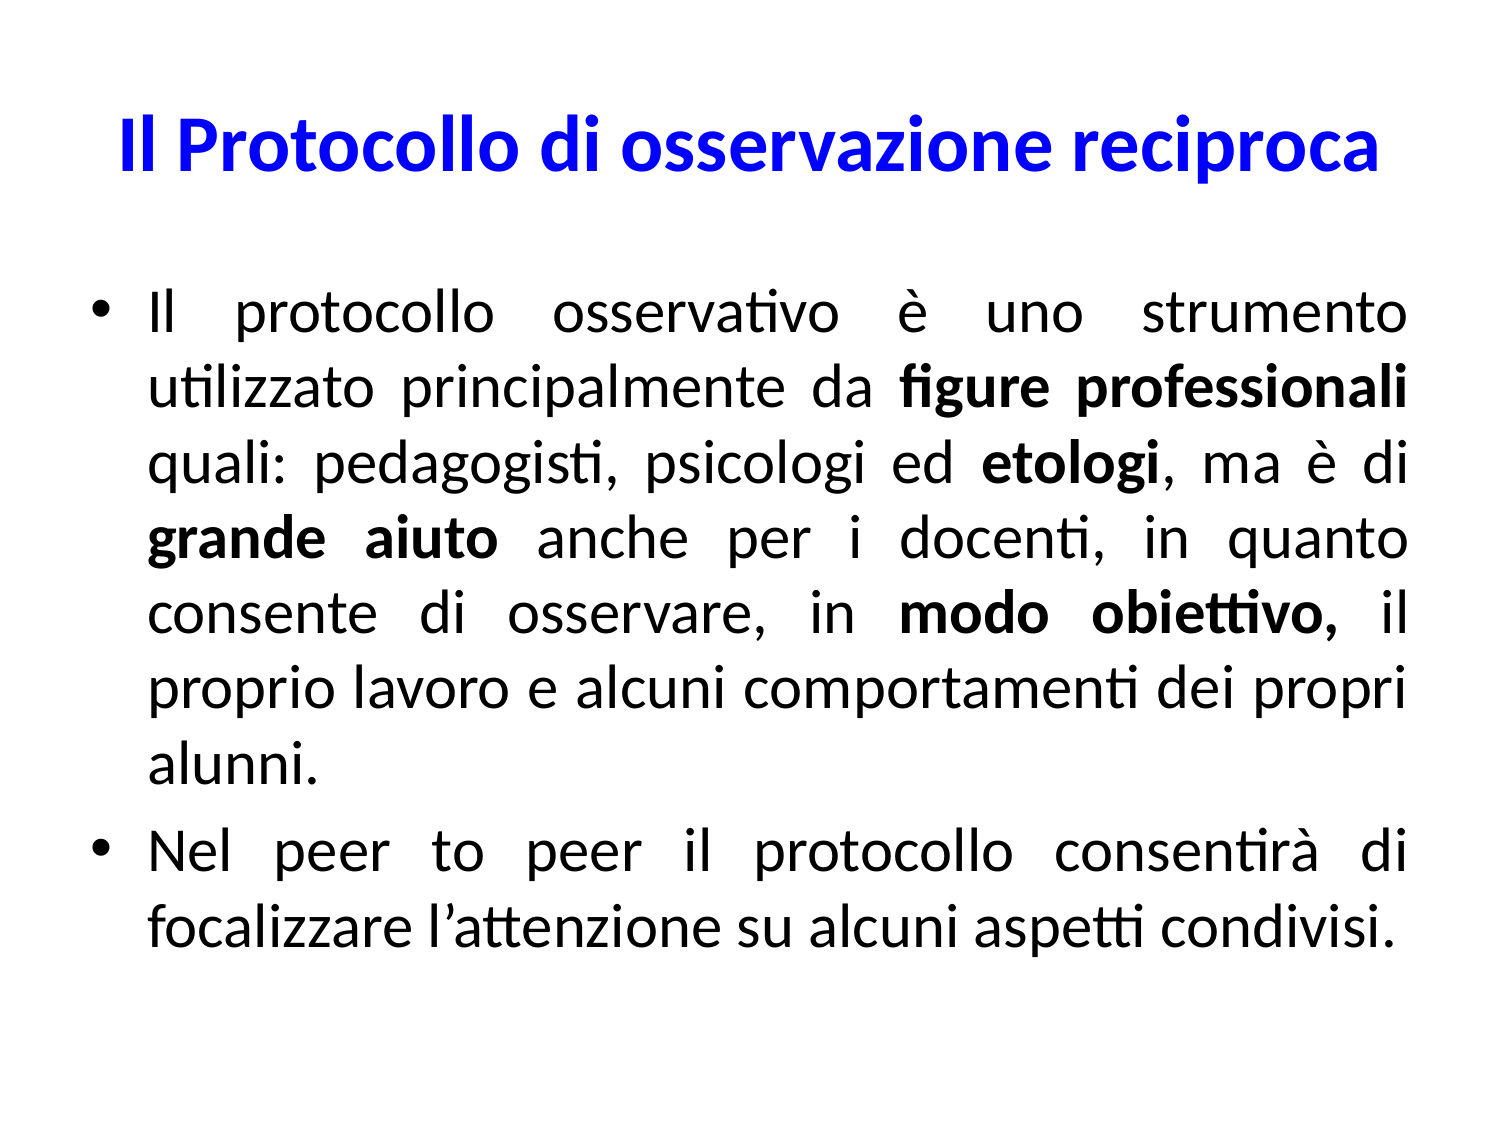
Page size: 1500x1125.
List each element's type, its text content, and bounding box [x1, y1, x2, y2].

title Il Protocollo di osservazione reciproca [75, 45, 1425, 233]
list Il protocollo osservativo è uno strumento utilizzato principalmente da figure professionali quali: pedagogisti, psicologi ed etologi, ma è di grande aiuto anche per i docenti, in quanto consente di osservare, in modo obiettivo, il proprio lavoro e alcuni comportamenti dei propri alunni. Nel peer to peer il protocollo consentirà di focalizzare l’attenzione su alcuni aspetti condivisi. [75, 262, 1425, 1005]
